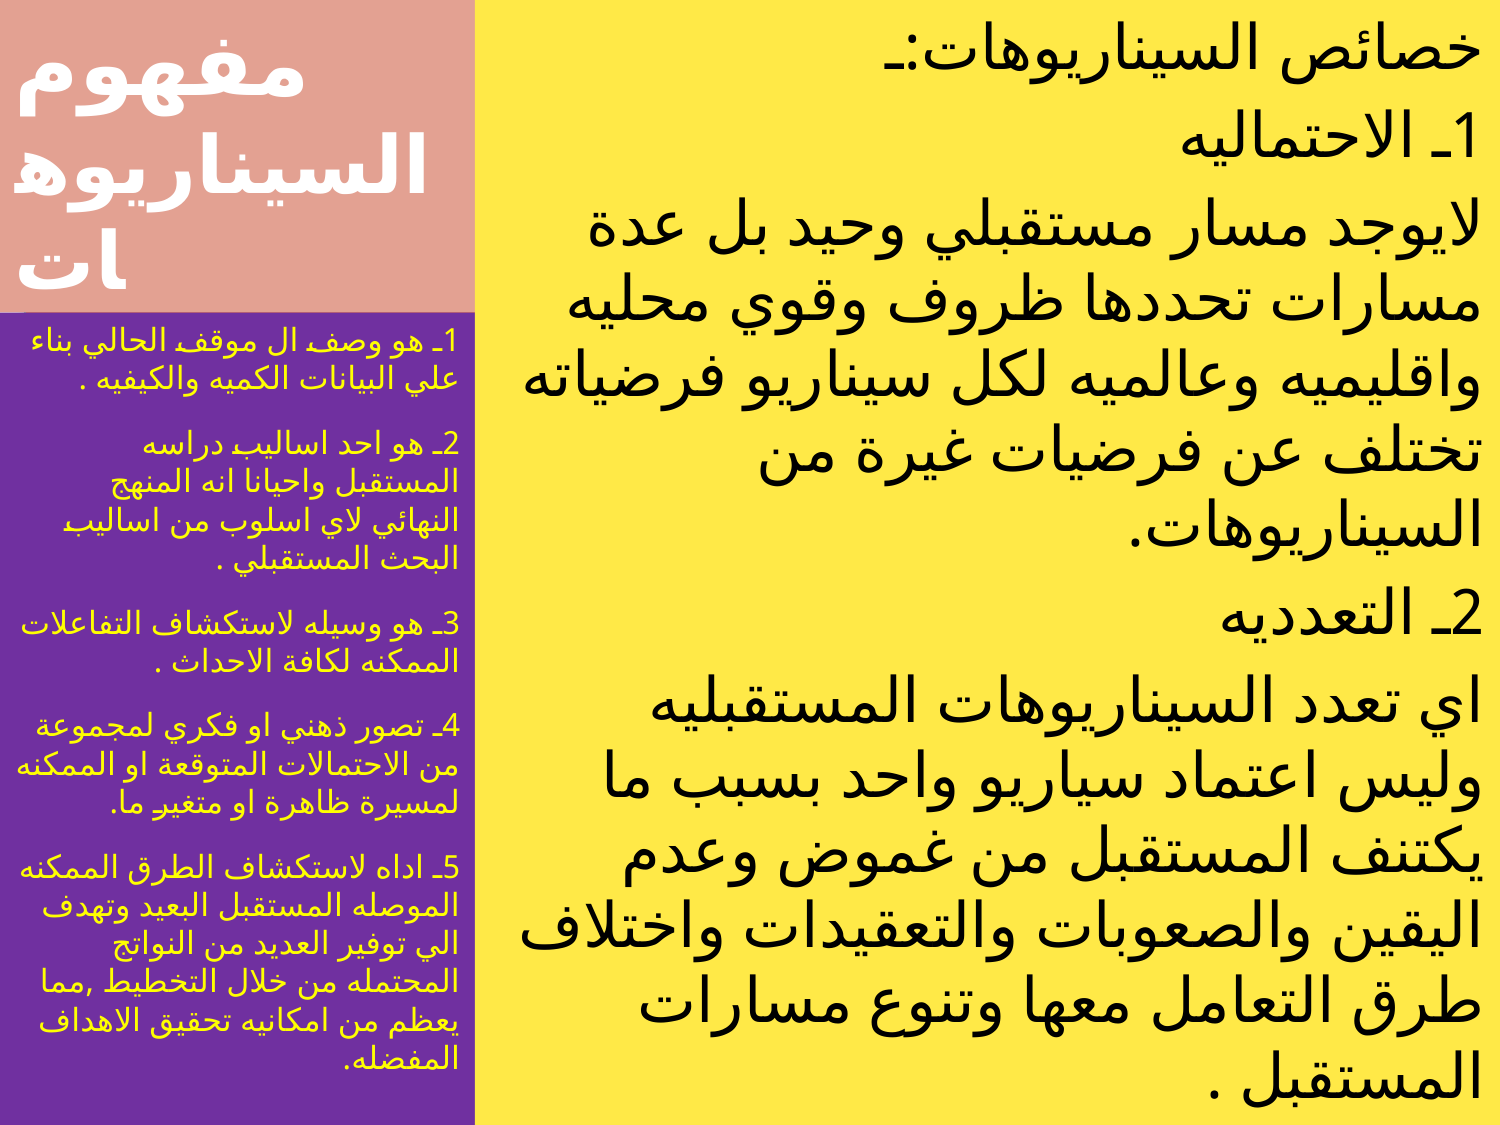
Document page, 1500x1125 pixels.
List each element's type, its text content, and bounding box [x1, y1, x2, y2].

title مفهوم السيناريوهات [0, 0, 474, 312]
list خصائص السيناريوهات:ـ 1ـ الاحتماليه لايوجد مسار مستقبلي وحيد بل عدة مسارات تحددها ظروف وقوي محليه واقليميه وعالميه لكل سيناريو فرضياته تختلف عن فرضيات غيرة من السيناريوهات. 2ـ التعدديه اي تعدد السيناريوهات المستقبليه وليس اعتماد سياريو واحد بسبب ما يكتنف المستقبل من غموض وعدم اليقين والصعوبات والتعقيدات واختلاف طرق التعامل معها وتنوع مسارات المستقبل . [474, 0, 1500, 1125]
list 1ـ هو وصف ال موقف الحالي بناء علي البيانات الكميه والكيفيه . 2ـ هو احد اساليب دراسه المستقبل واحيانا انه المنهج النهائي لاي اسلوب من اساليب البحث المستقبلي . 3ـ هو وسيله لاستكشاف التفاعلات الممكنه لكافة الاحداث . 4ـ تصور ذهني او فكري لمجموعة من الاحتمالات المتوقعة او الممكنه لمسيرة ظاهرة او متغير ما. 5ـ اداه لاستكشاف الطرق الممكنه الموصله المستقبل البعيد وتهدف الي توفير العديد من النواتج المحتمله من خلال التخطيط ,مما يعظم من امكانيه تحقيق الاهداف المفضله. [0, 312, 474, 1125]
